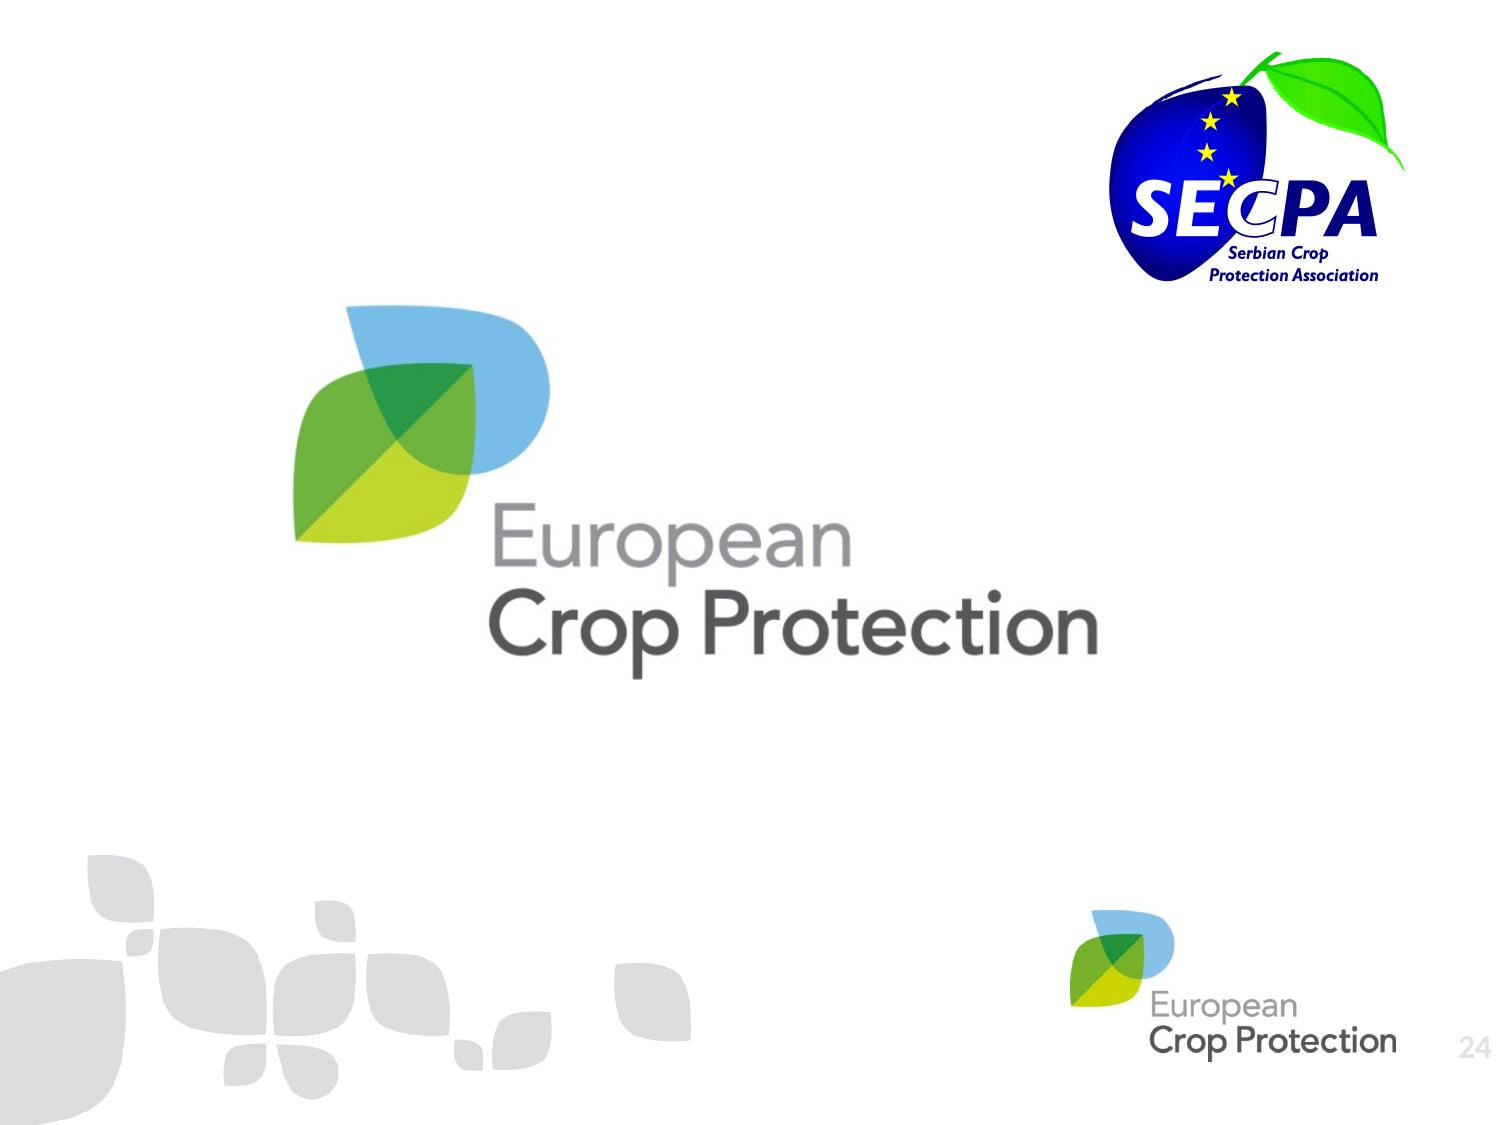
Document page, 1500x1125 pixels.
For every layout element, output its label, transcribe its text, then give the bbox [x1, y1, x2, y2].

picture [1070, 910, 1396, 1062]
picture [287, 19, 1463, 681]
picture [0, 855, 691, 1125]
text_box 24 [1449, 1025, 1500, 1075]
